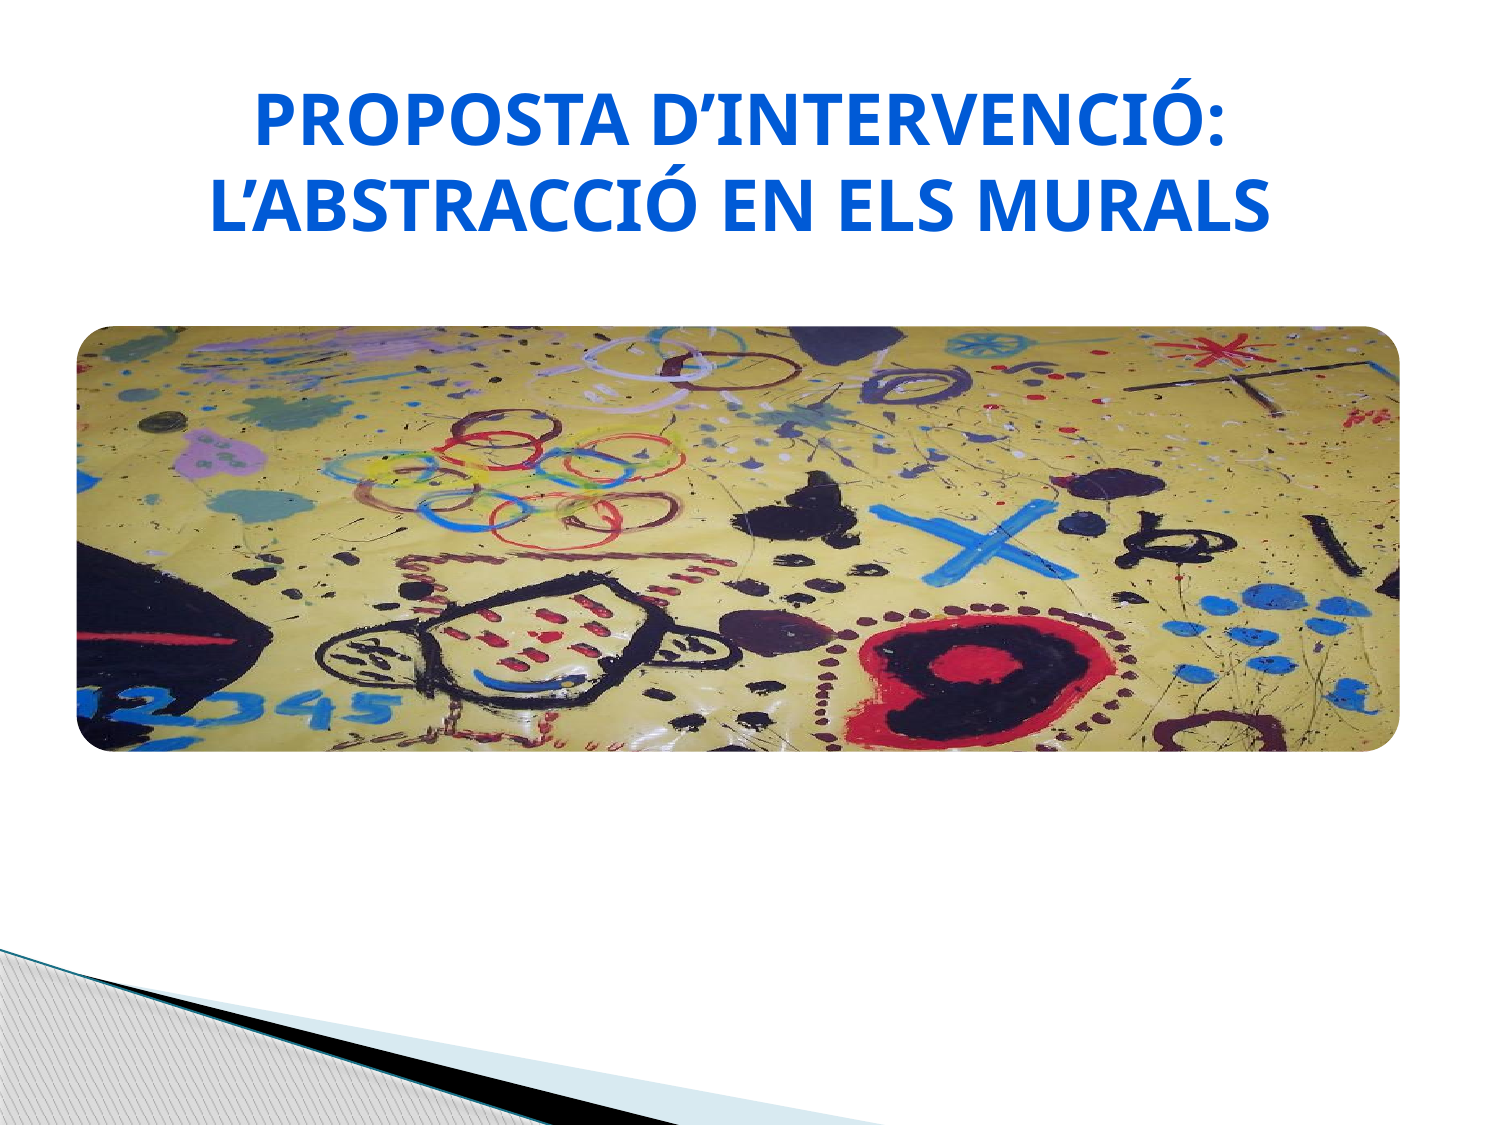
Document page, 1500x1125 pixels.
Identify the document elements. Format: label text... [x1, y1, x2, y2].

title Proposta d’intervenció: L’abstracció en els murals [64, 66, 1415, 254]
picture [76, 326, 1400, 752]
